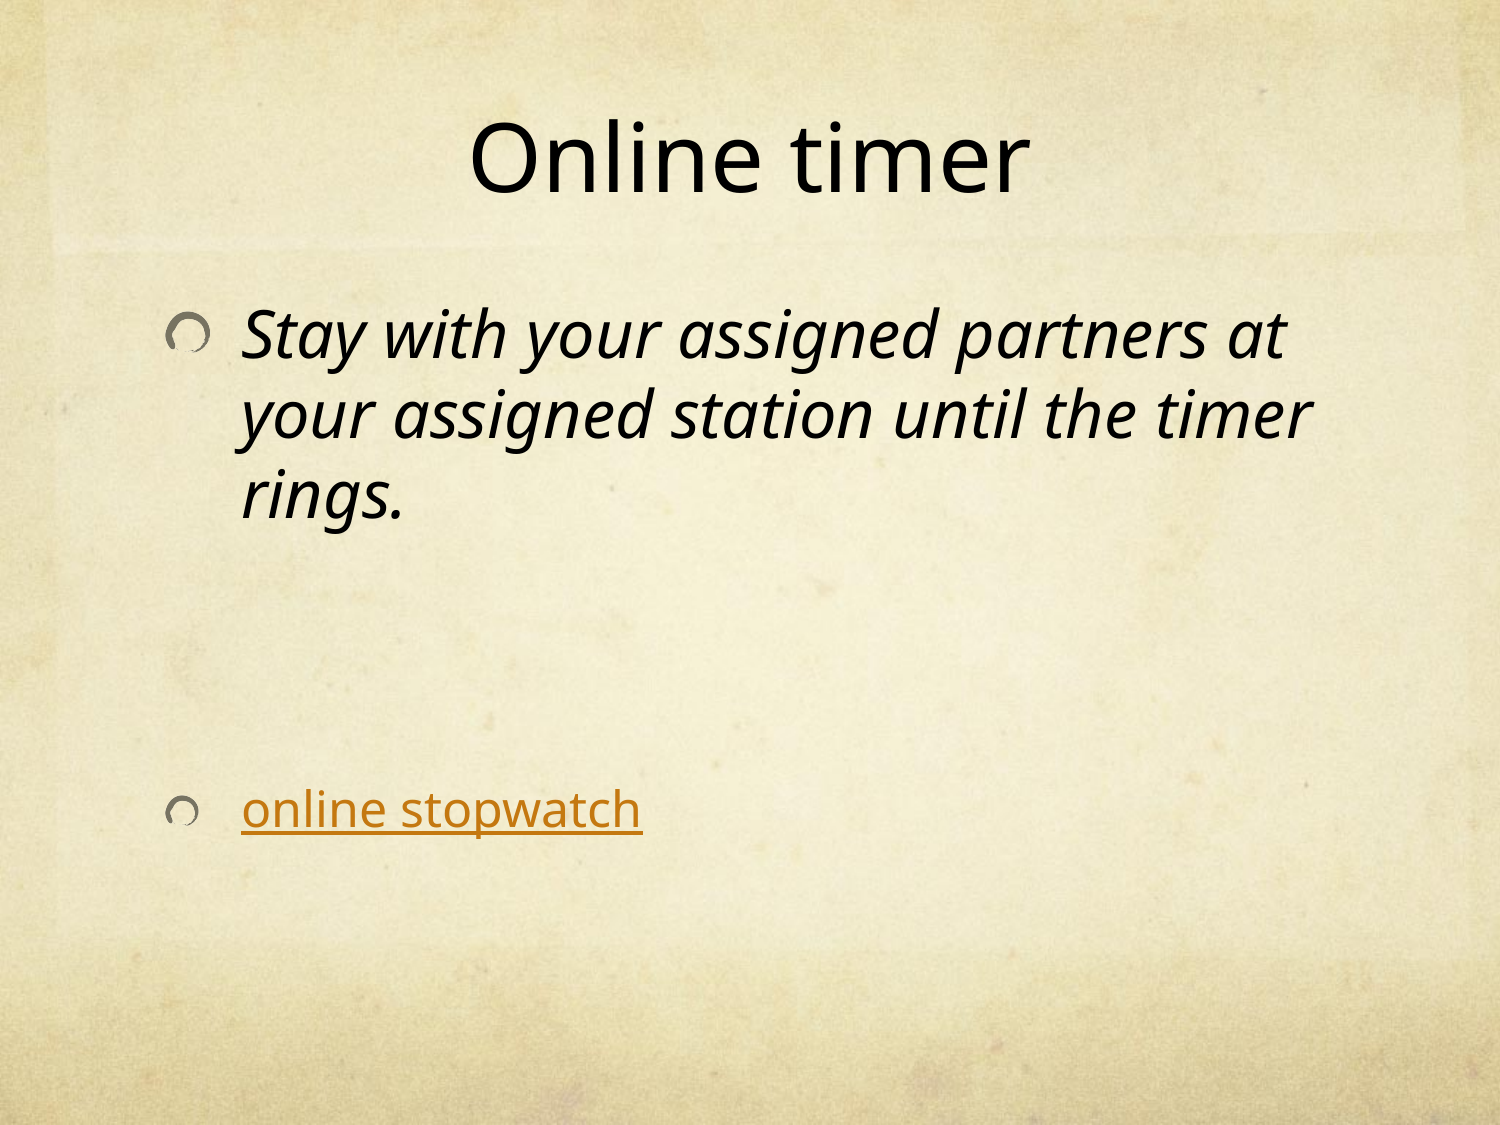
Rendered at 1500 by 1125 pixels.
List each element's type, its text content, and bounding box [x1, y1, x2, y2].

title Online timer [150, 82, 1350, 225]
picture [0, 0, 1500, 1125]
list Stay with your assigned partners at your assigned station until the timer rings. online stopwatch [150, 284, 1350, 950]
